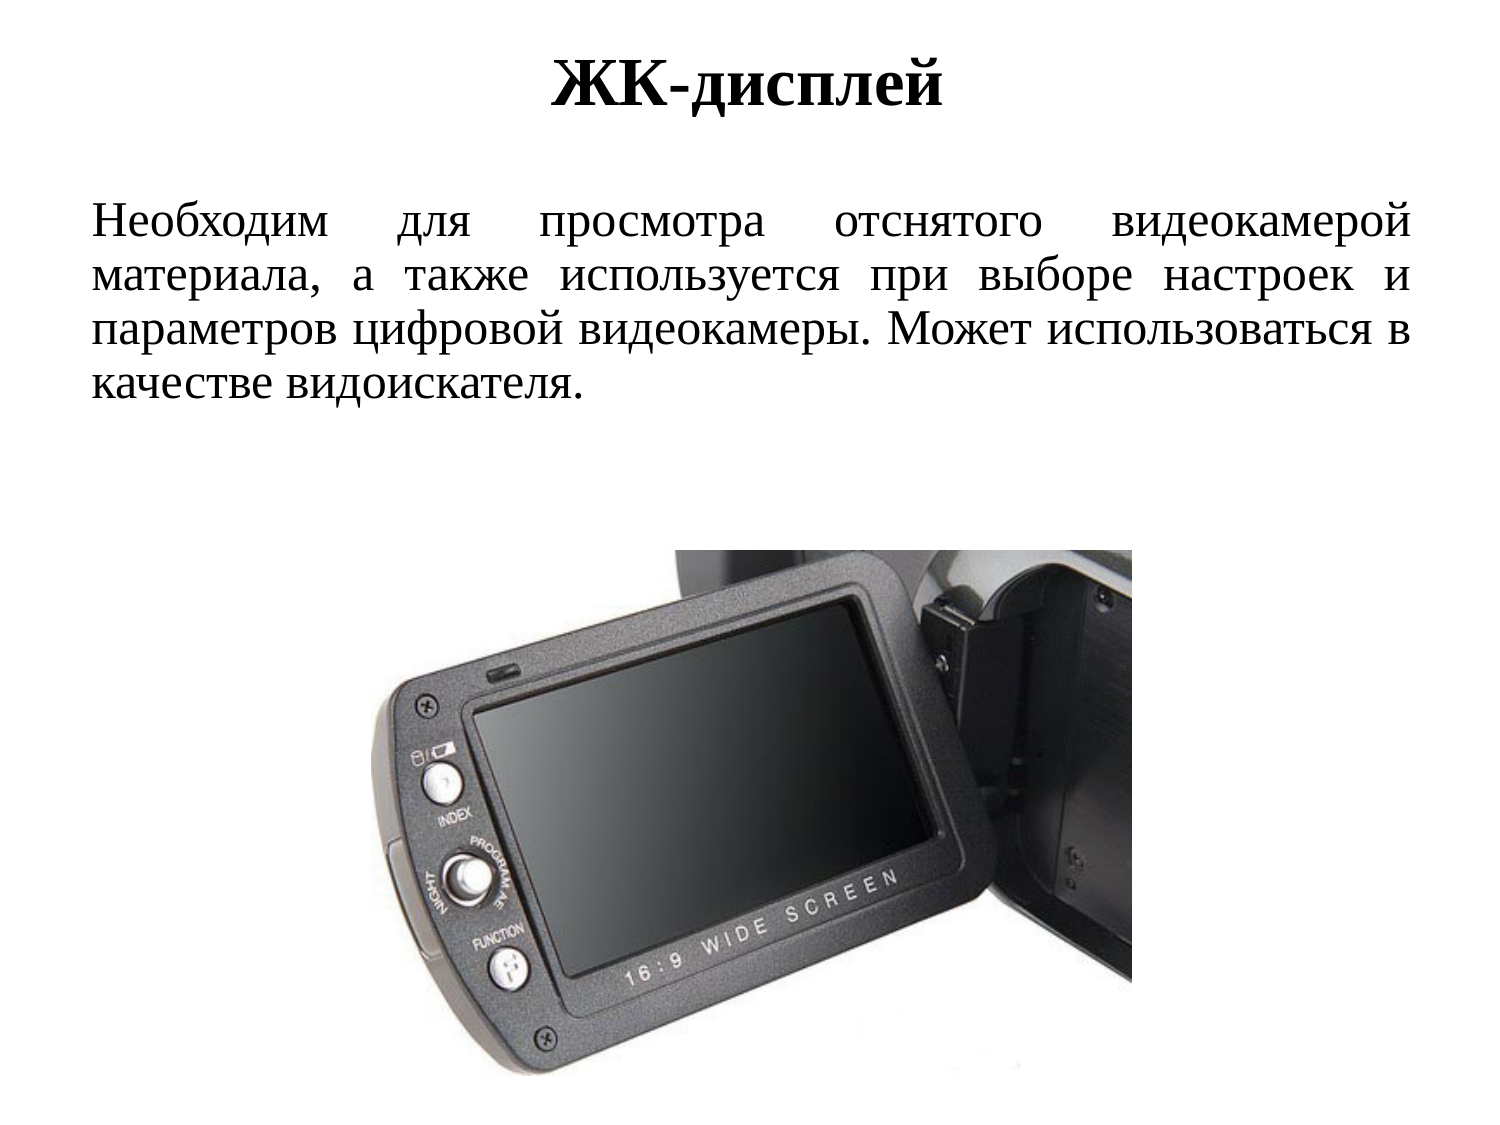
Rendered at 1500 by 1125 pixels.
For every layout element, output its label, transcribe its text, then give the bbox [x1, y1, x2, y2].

picture [371, 550, 1132, 1076]
title ЖК-дисплей [72, 19, 1423, 129]
list Необходим для просмотра отснятого видеокамерой материала, а также используется при выборе настроек и параметров цифровой видеокамеры. Может использоваться в качестве видоискателя. [76, 185, 1427, 494]
